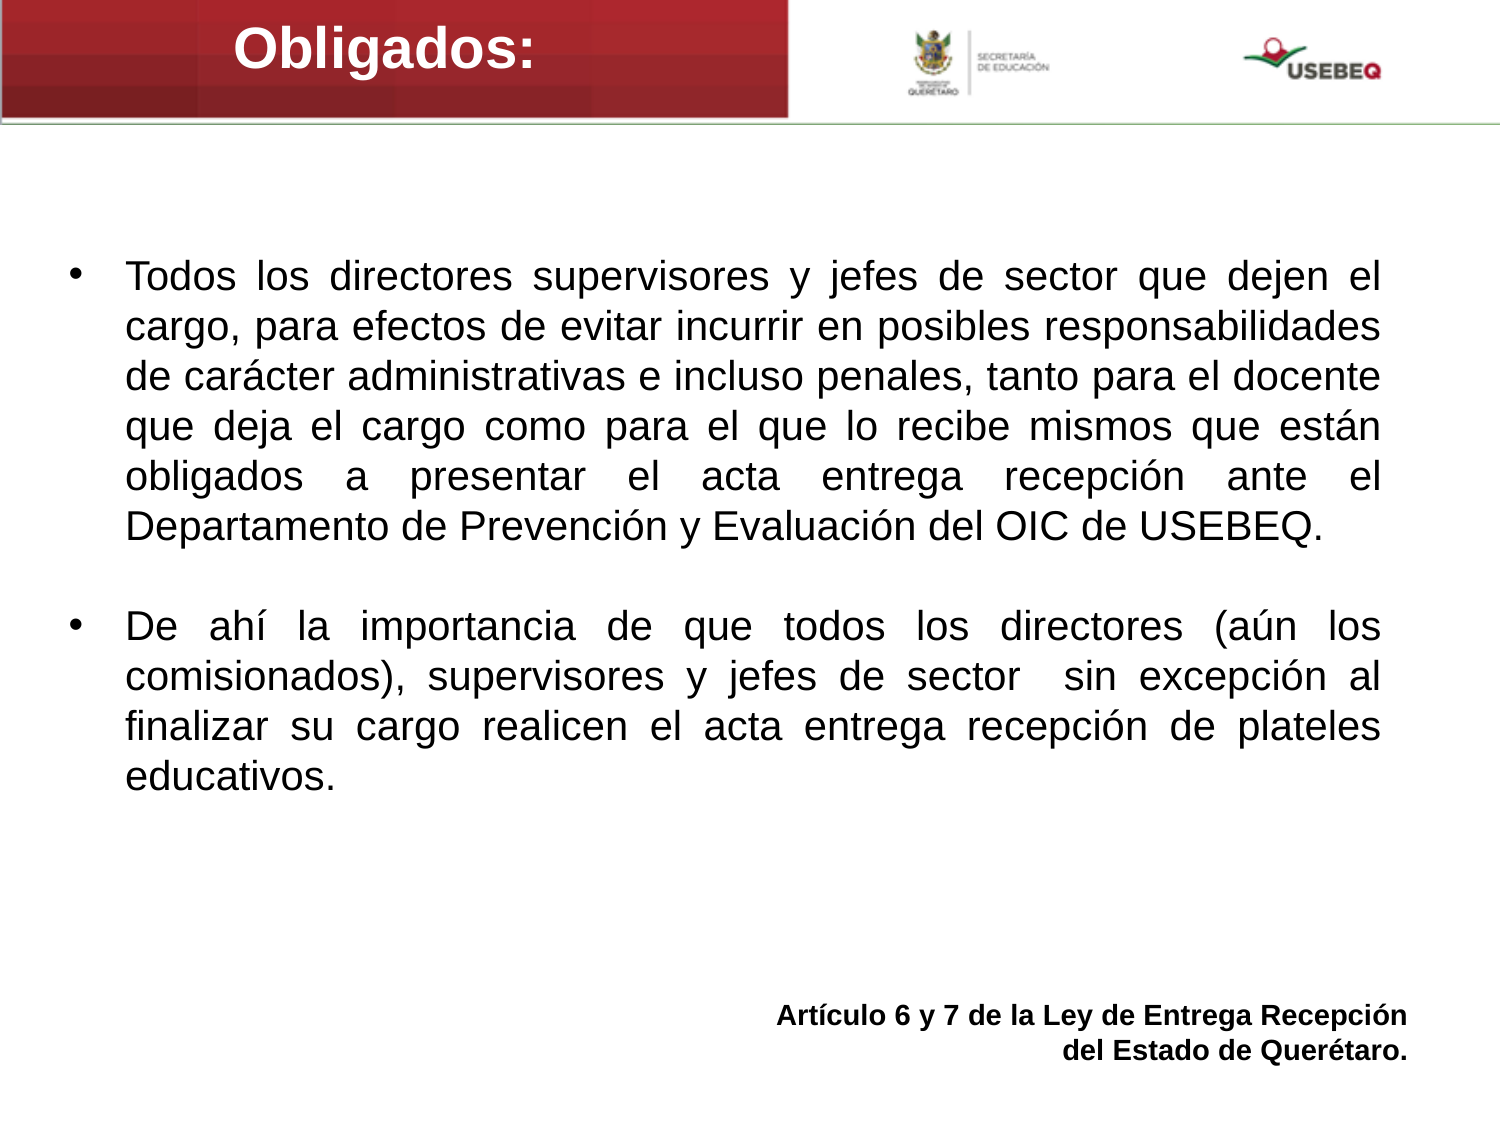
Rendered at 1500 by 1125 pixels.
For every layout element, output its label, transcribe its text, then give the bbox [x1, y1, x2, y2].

text_box Artículo 6 y 7 de la Ley de Entrega Recepción del Estado de Querétaro. [725, 988, 1424, 1074]
text_box Todos los directores supervisores y jefes de sector que dejen el cargo, para efectos de evitar incurrir en posibles responsabilidades de carácter administrativas e incluso penales, tanto para el docente que deja el cargo como para el que lo recibe mismos que están obligados a presentar el acta entrega recepción ante el Departamento de Prevención y Evaluación del OIC de USEBEQ. De ahí la importancia de que todos los directores (aún los comisionados), supervisores y jefes de sector sin excepción al finalizar su cargo realicen el acta entrega recepción de plateles educativos. [53, 241, 1397, 857]
picture [0, 0, 1500, 125]
